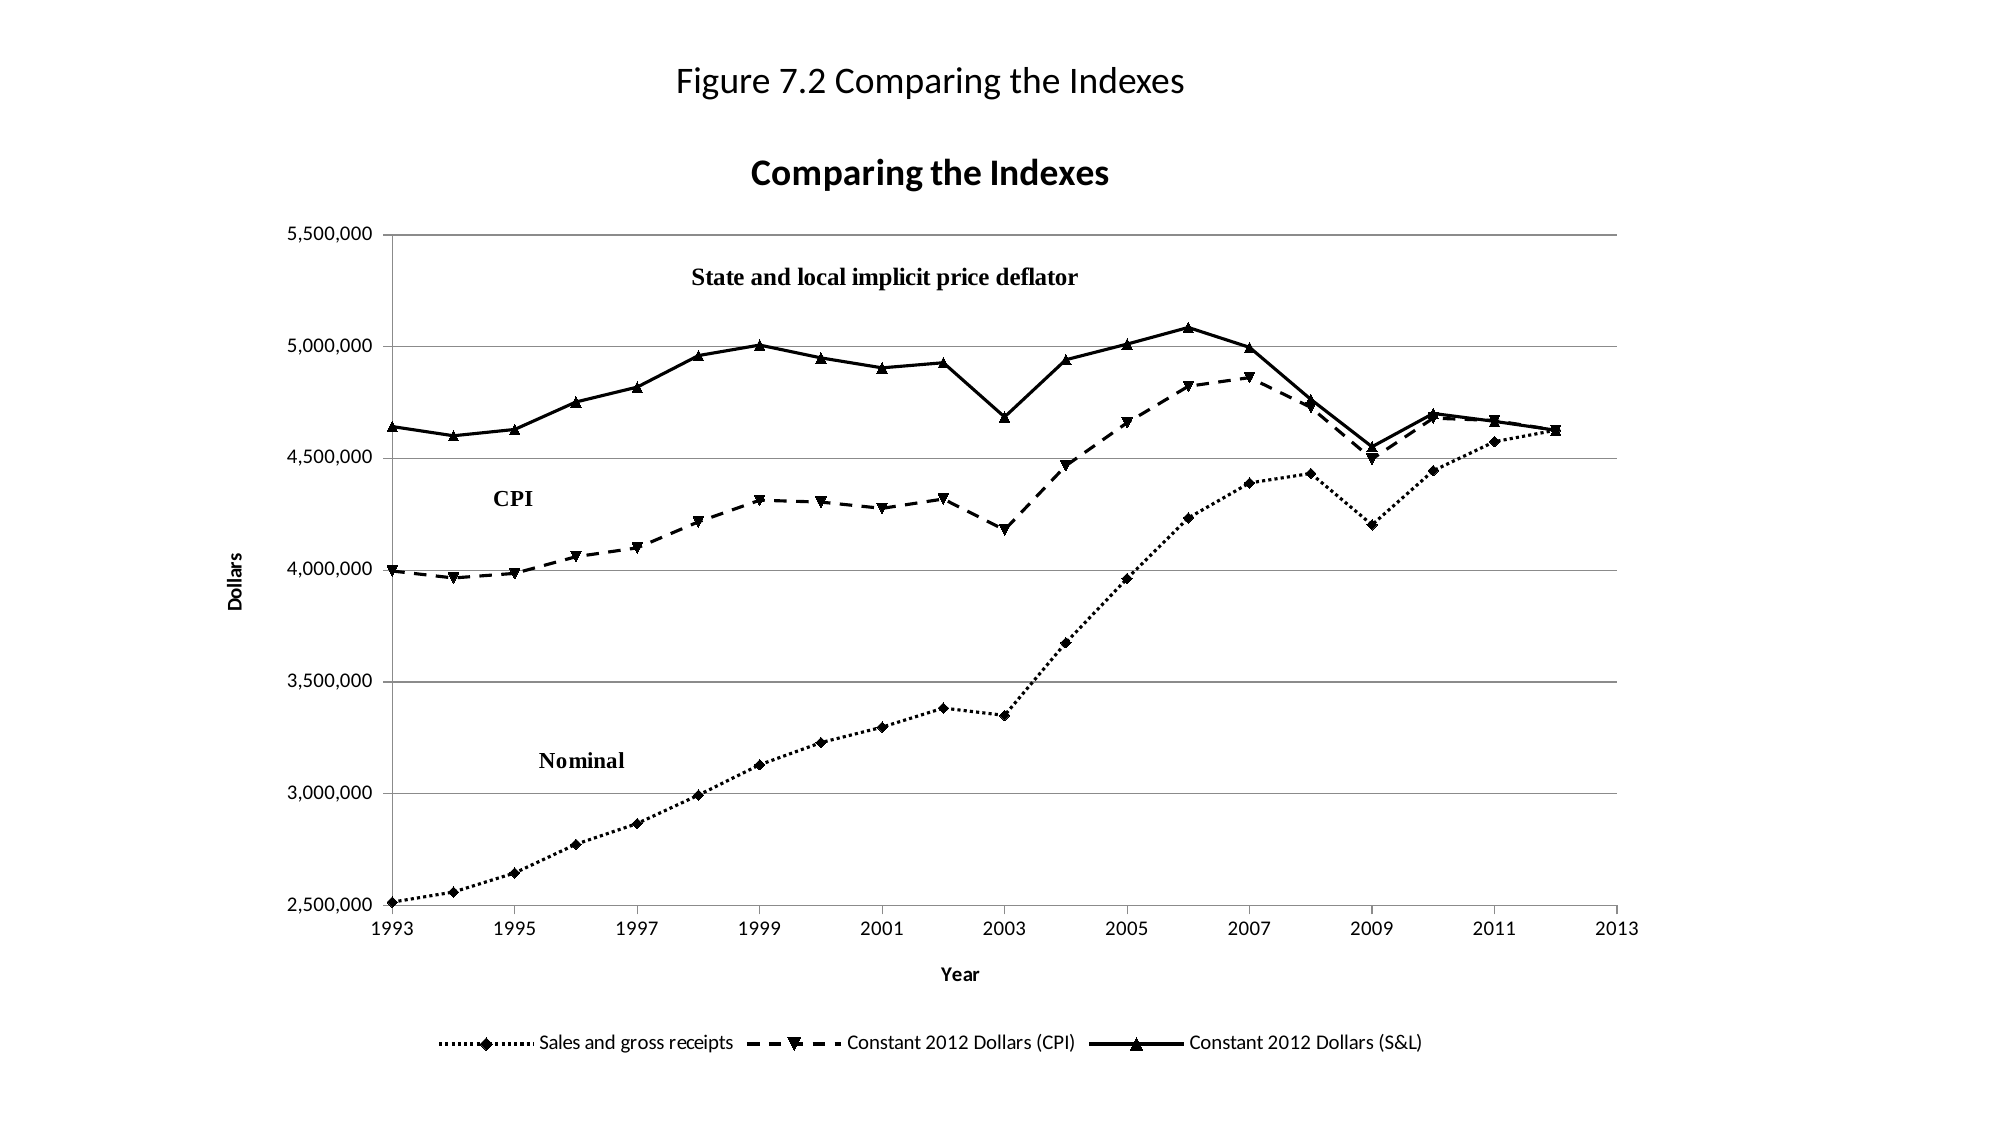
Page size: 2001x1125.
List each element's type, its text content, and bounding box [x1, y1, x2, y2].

text_box Figure 7.2 Comparing the Indexes [661, 48, 1201, 109]
chart [193, 119, 1669, 1061]
